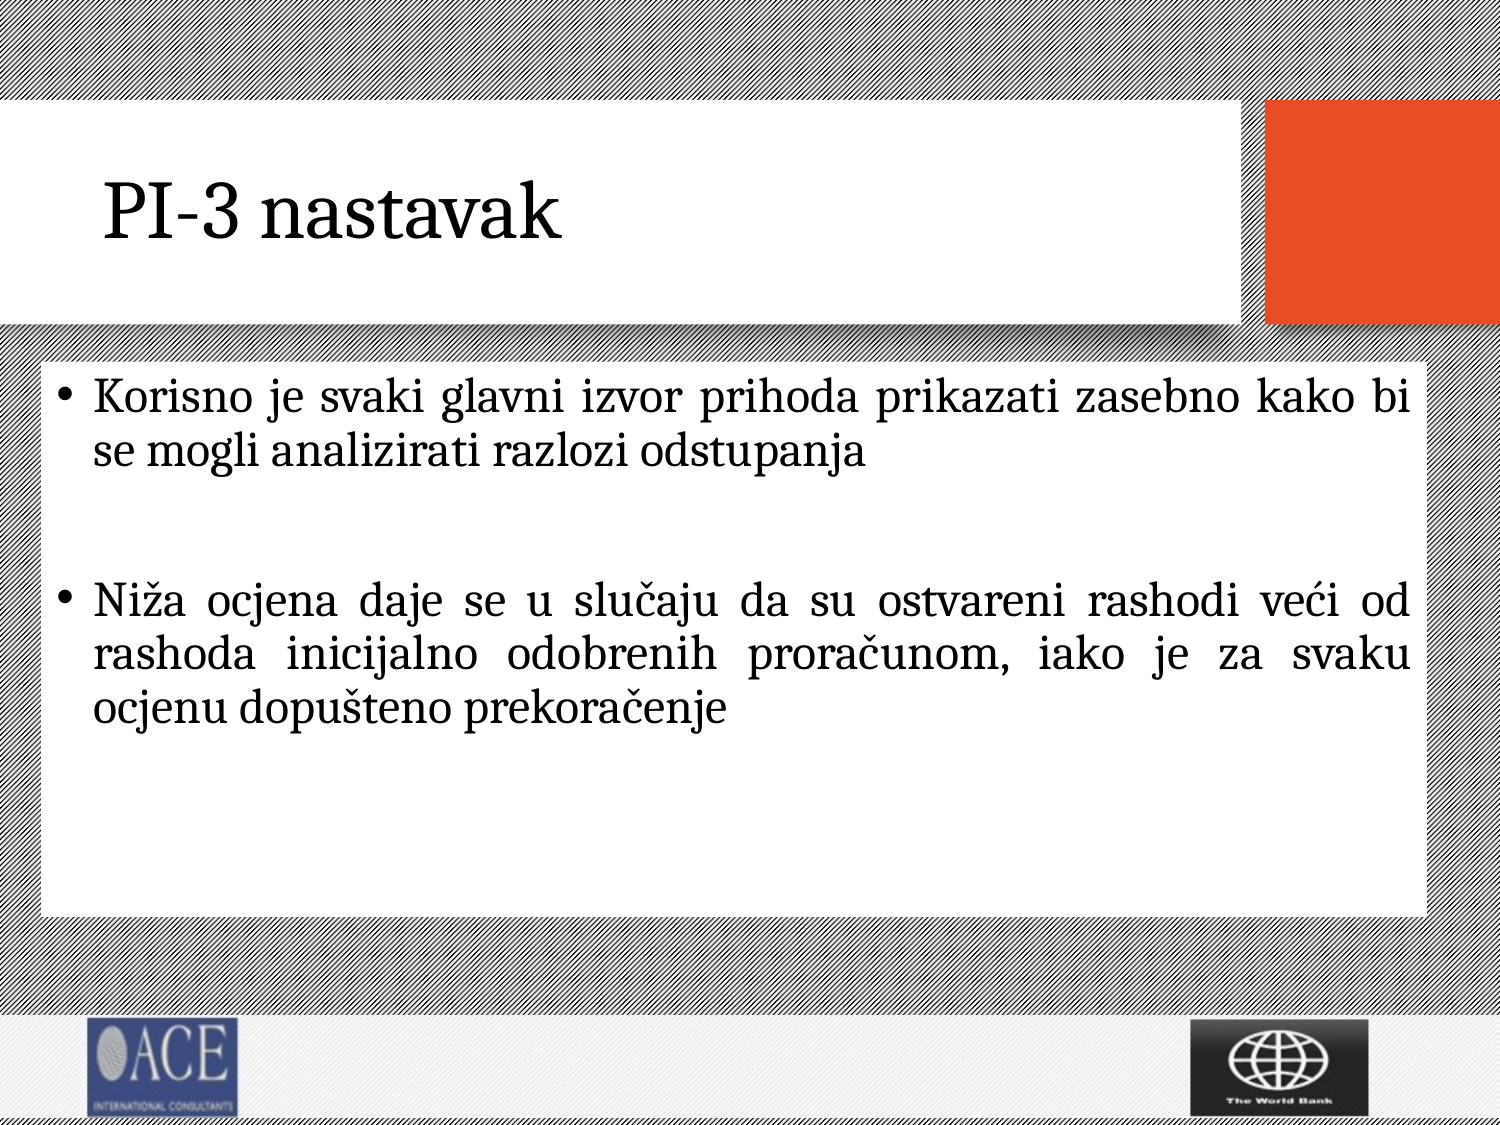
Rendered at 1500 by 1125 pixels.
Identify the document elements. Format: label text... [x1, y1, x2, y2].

title PI-3 nastavak [86, 123, 1219, 301]
picture [0, 0, 1500, 1125]
list Korisno je svaki glavni izvor prihoda prikazati zasebno kako bi se mogli analizirati razlozi odstupanja Niža ocjena daje se u slučaju da su ostvareni rashodi veći od rashoda inicijalno odobrenih proračunom, iako je za svaku ocjenu dopušteno prekoračenje [40, 361, 1428, 918]
